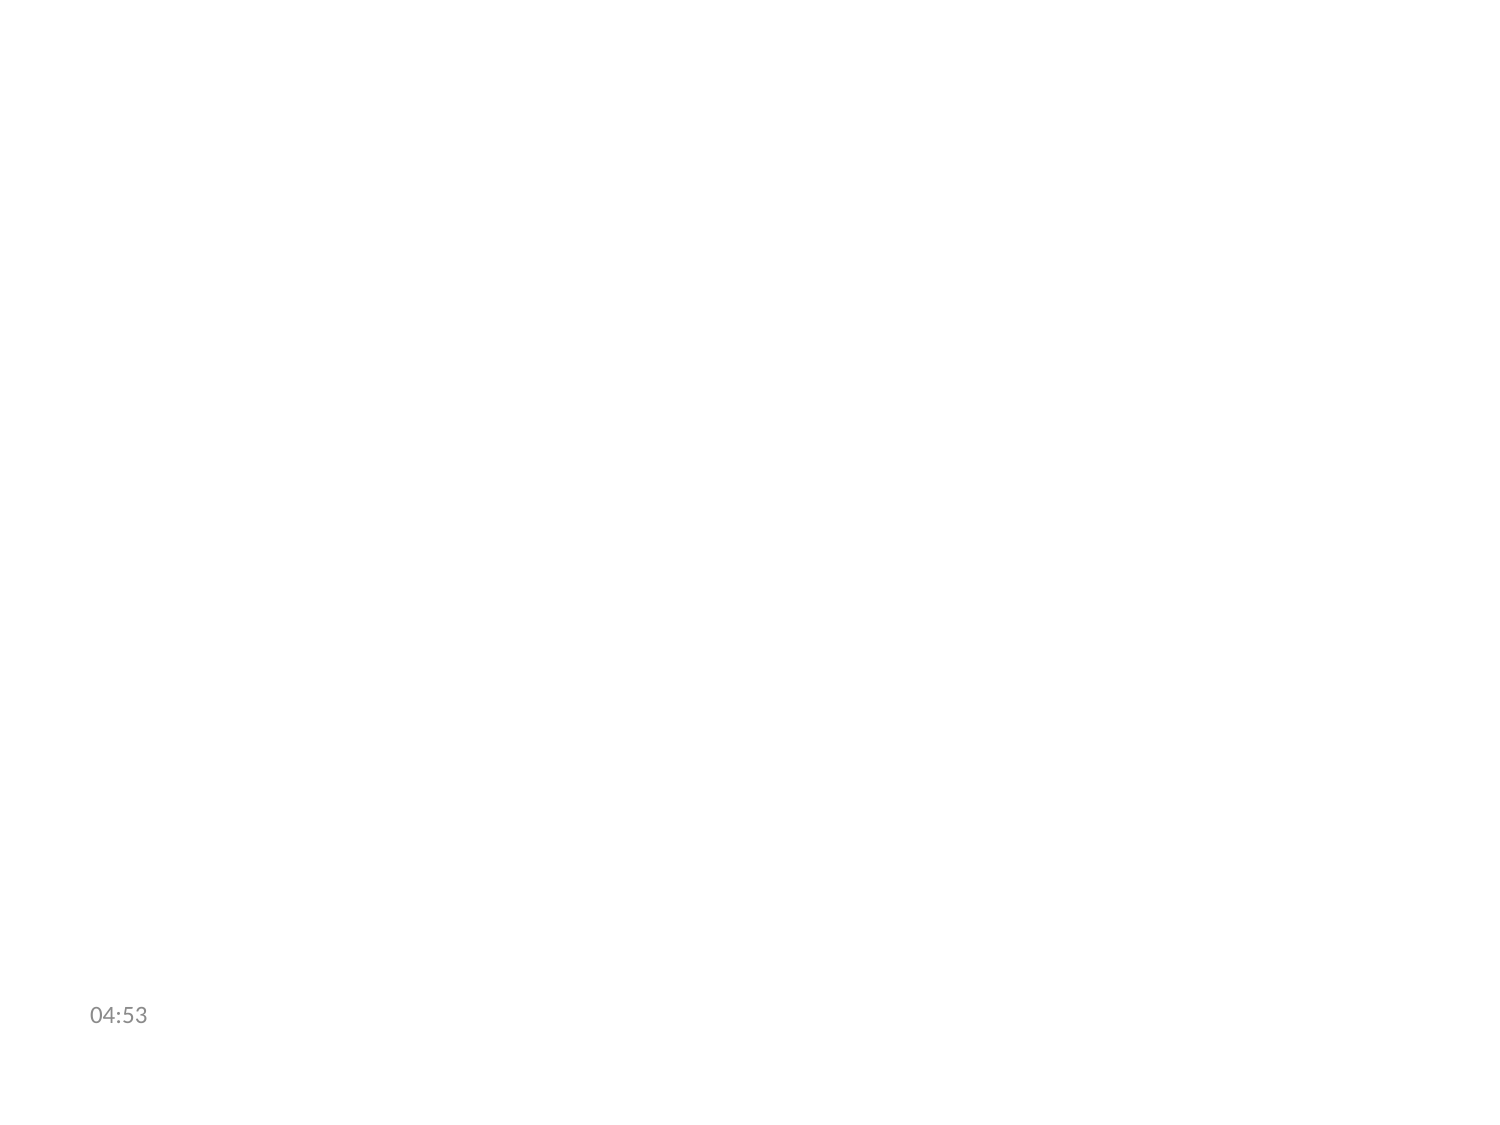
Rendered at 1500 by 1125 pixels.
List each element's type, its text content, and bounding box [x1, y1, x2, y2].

text_box 15:35 [75, 983, 425, 1044]
